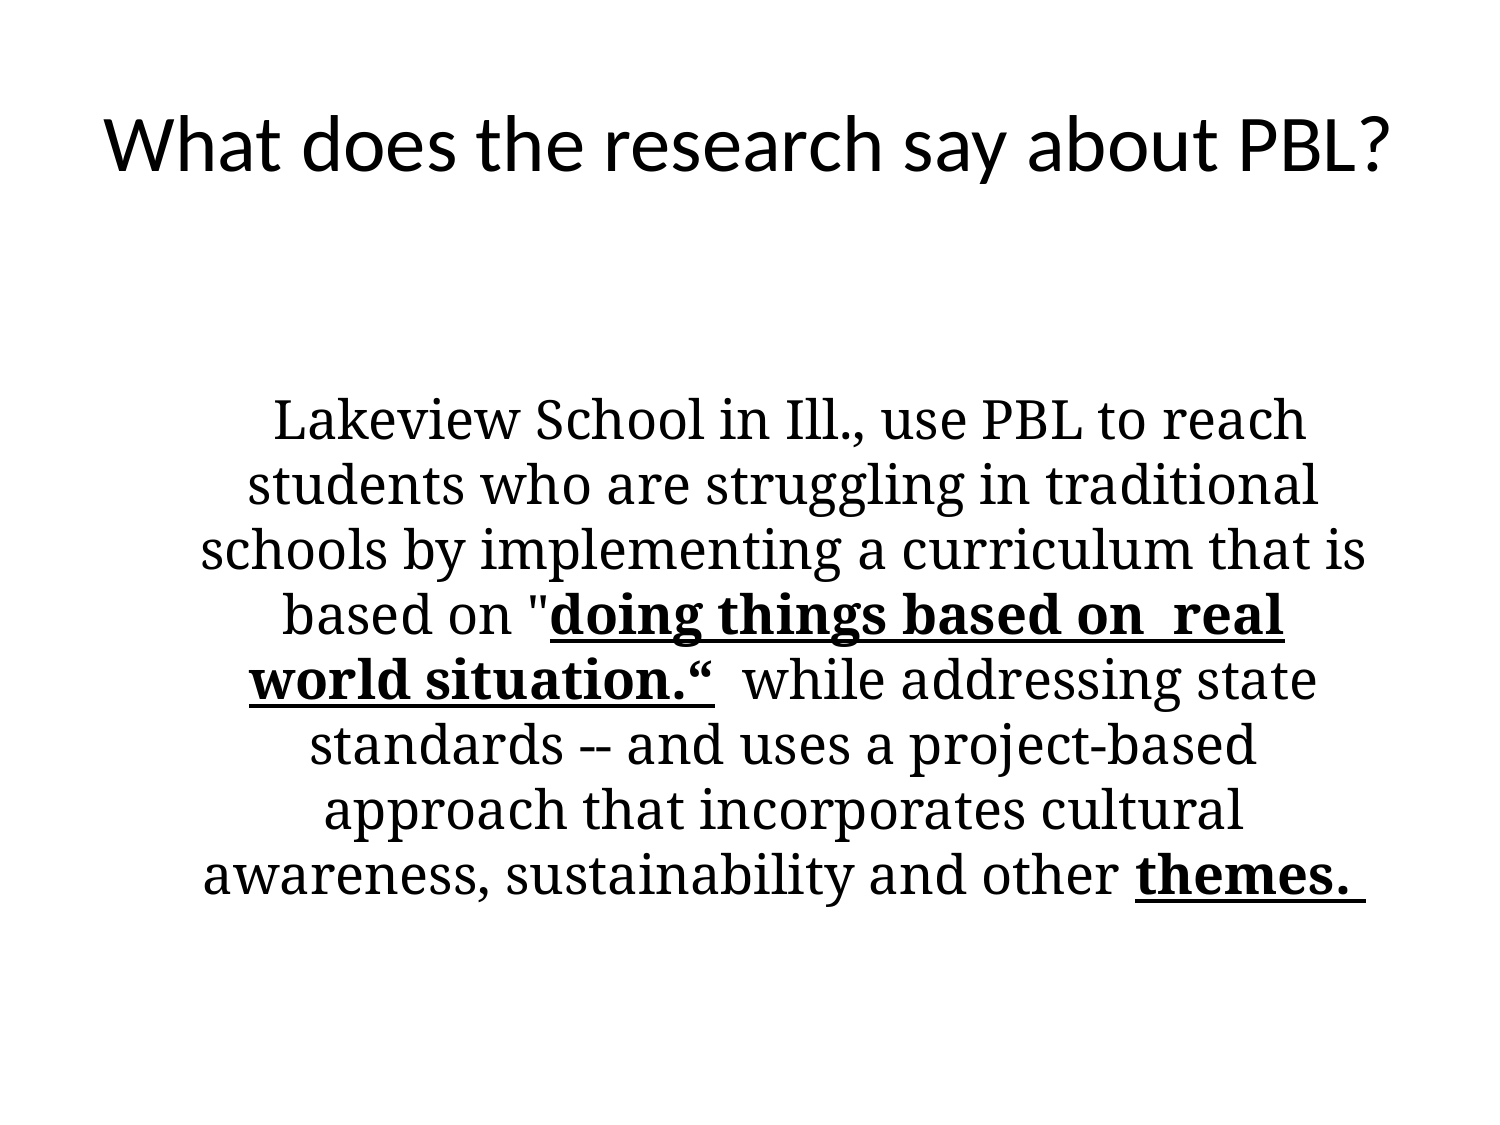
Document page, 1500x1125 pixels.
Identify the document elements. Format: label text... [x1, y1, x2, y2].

list Lakeview School in Ill., use PBL to reach students who are struggling in traditional schools by implementing a curriculum that is based on "doing things based on real world situation.“ while addressing state standards -- and uses a project-based approach that incorporates cultural awareness, sustainability and other themes. [125, 312, 1387, 924]
title What does the research say about PBL? [75, 45, 1425, 233]
